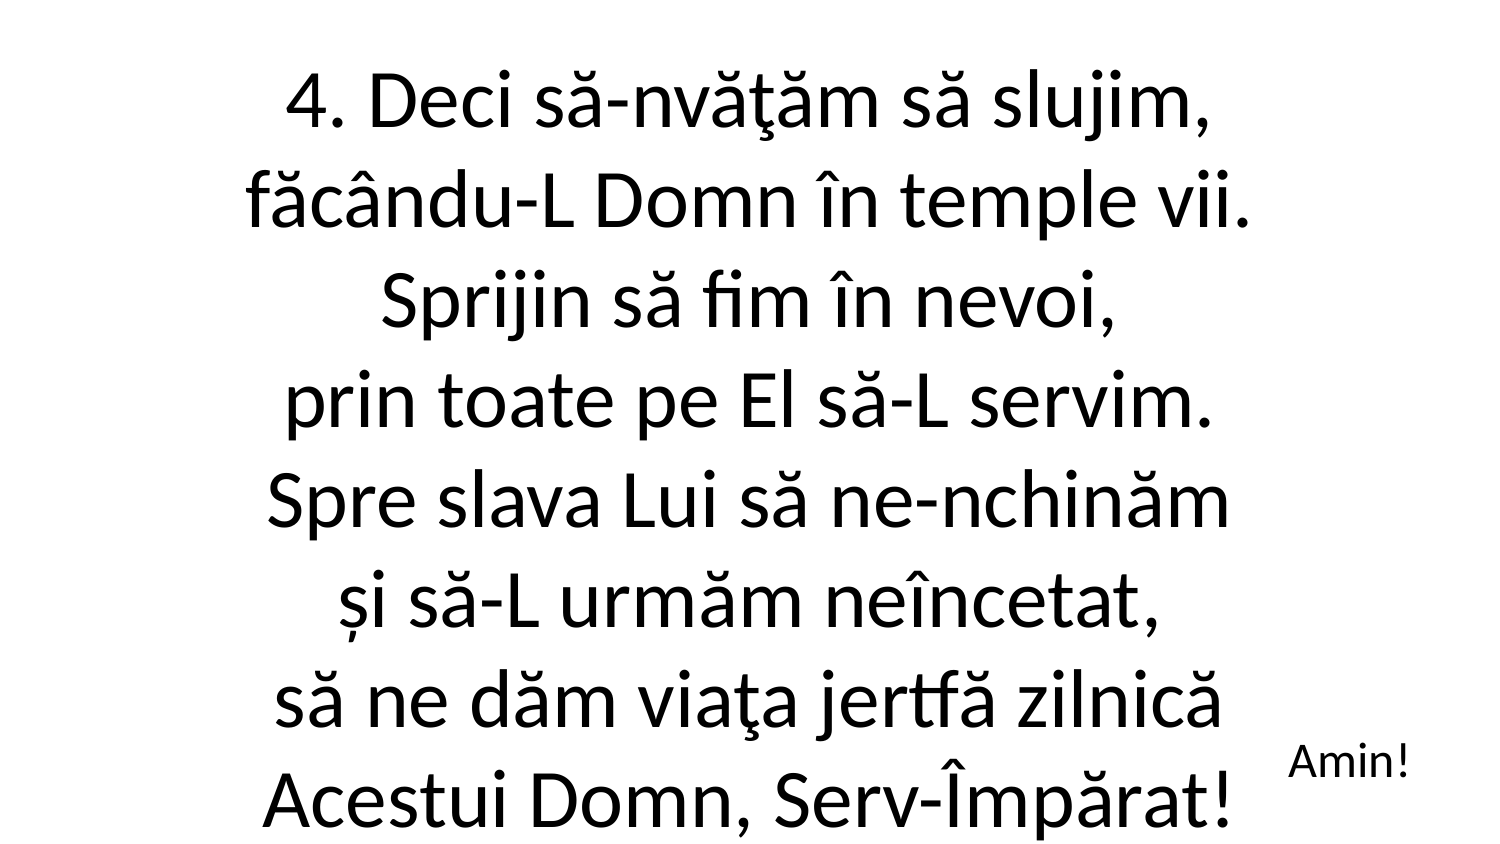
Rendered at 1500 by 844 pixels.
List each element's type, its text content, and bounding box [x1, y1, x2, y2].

text_box 4. Deci să-nvăţăm să slujim, făcându-L Domn în temple vii. Sprijin să fim în nevoi, prin toate pe El să-L servim. Spre slava Lui să ne-nchinăm și să-L urmăm neîncetat, să ne dăm viaţa jertfă zilnică Acestui Domn, Serv-Împărat! [230, 0, 1270, 844]
text_box Amin! [1273, 674, 1427, 795]
